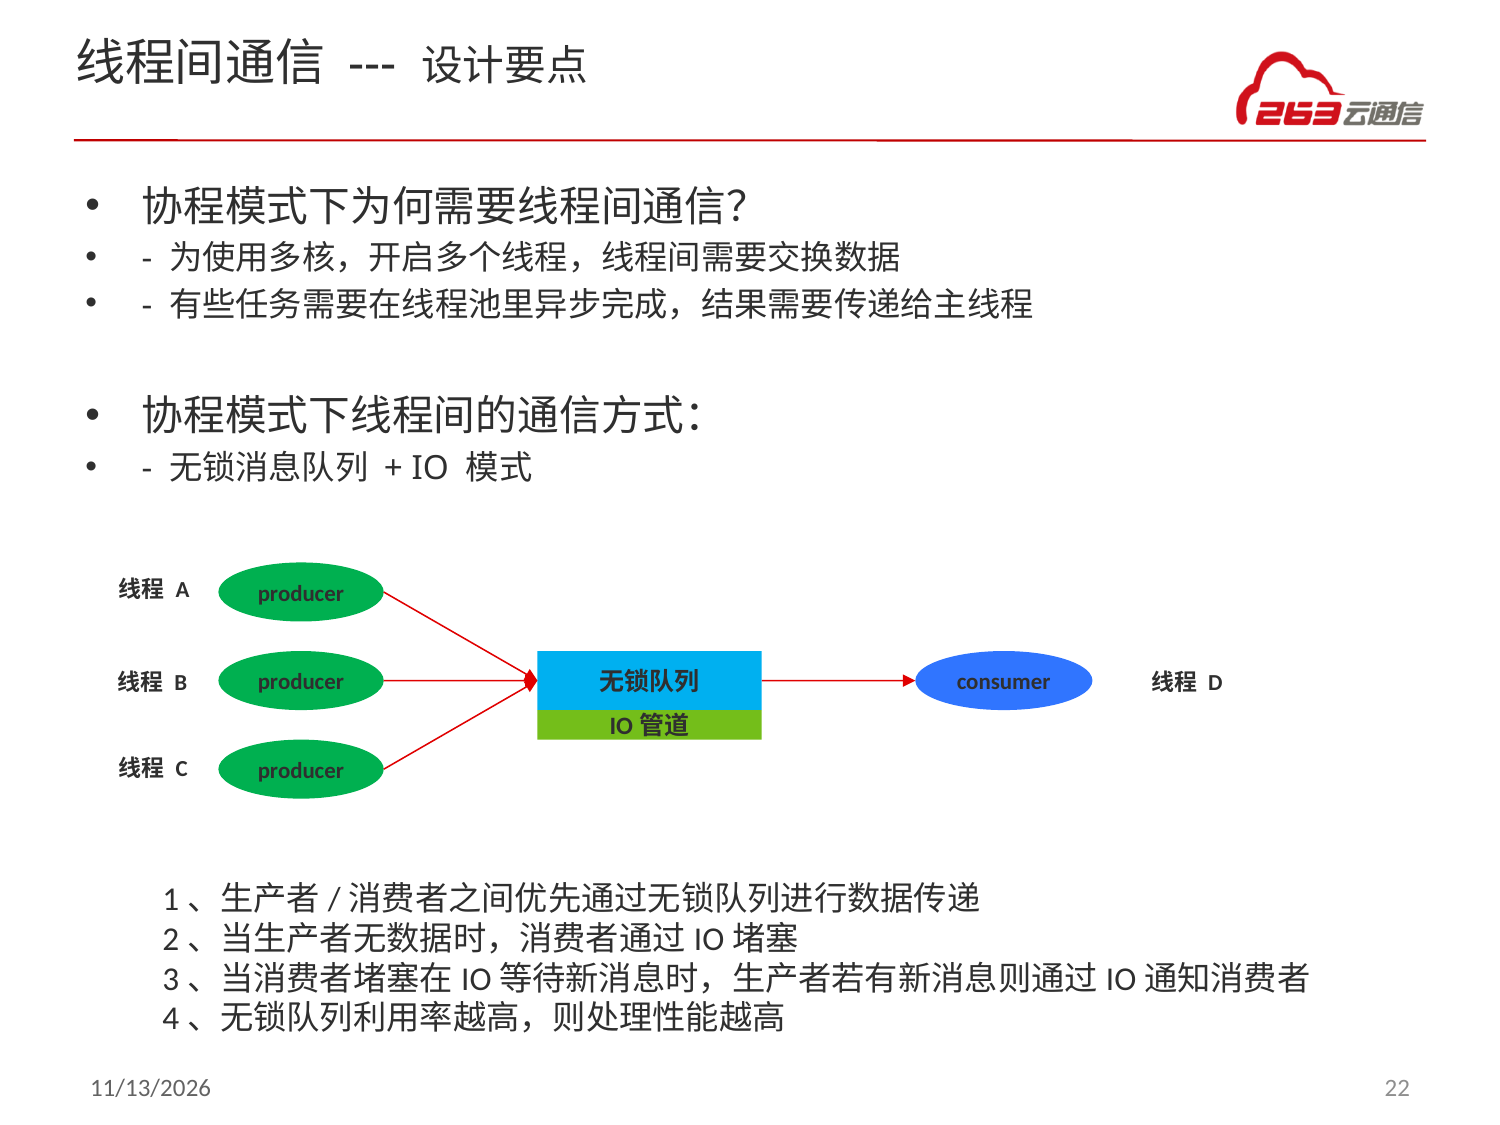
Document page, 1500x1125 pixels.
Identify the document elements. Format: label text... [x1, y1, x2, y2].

text_box 1、生产者/消费者之间优先通过无锁队列进行数据传递 2、当生产者无数据时，消费者通过IO堵塞 3、当消费者堵塞在IO等待新消息时，生产者若有新消息则通过IO通知消费者 4、无锁队列利用率越高，则处理性能越高 [147, 869, 1353, 1044]
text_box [383, 680, 538, 770]
text_box producer [223, 560, 386, 624]
text_box IO管道 [542, 708, 764, 742]
text_box consumer [913, 648, 1095, 713]
text_box 无锁队列 [542, 649, 764, 708]
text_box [383, 591, 538, 679]
list 协程模式下为何需要线程间通信？ - 为使用多核，开启多个线程，线程间需要交换数据 - 有些任务需要在线程池里异步完成，结果需要传递给主线程 协程模式下线程间的通信方式： - 无锁消息队列 + IO 模式 [70, 171, 1421, 563]
text_box 线程 B [102, 660, 221, 703]
picture [1230, 37, 1430, 141]
title 线程间通信 --- 设计要点 [75, 30, 1235, 136]
text_box producer [221, 648, 378, 713]
text_box 线程 D [1136, 660, 1255, 703]
text_box 线程 C [104, 746, 223, 789]
text_box 线程 A [104, 566, 223, 609]
text_box producer [223, 737, 384, 801]
